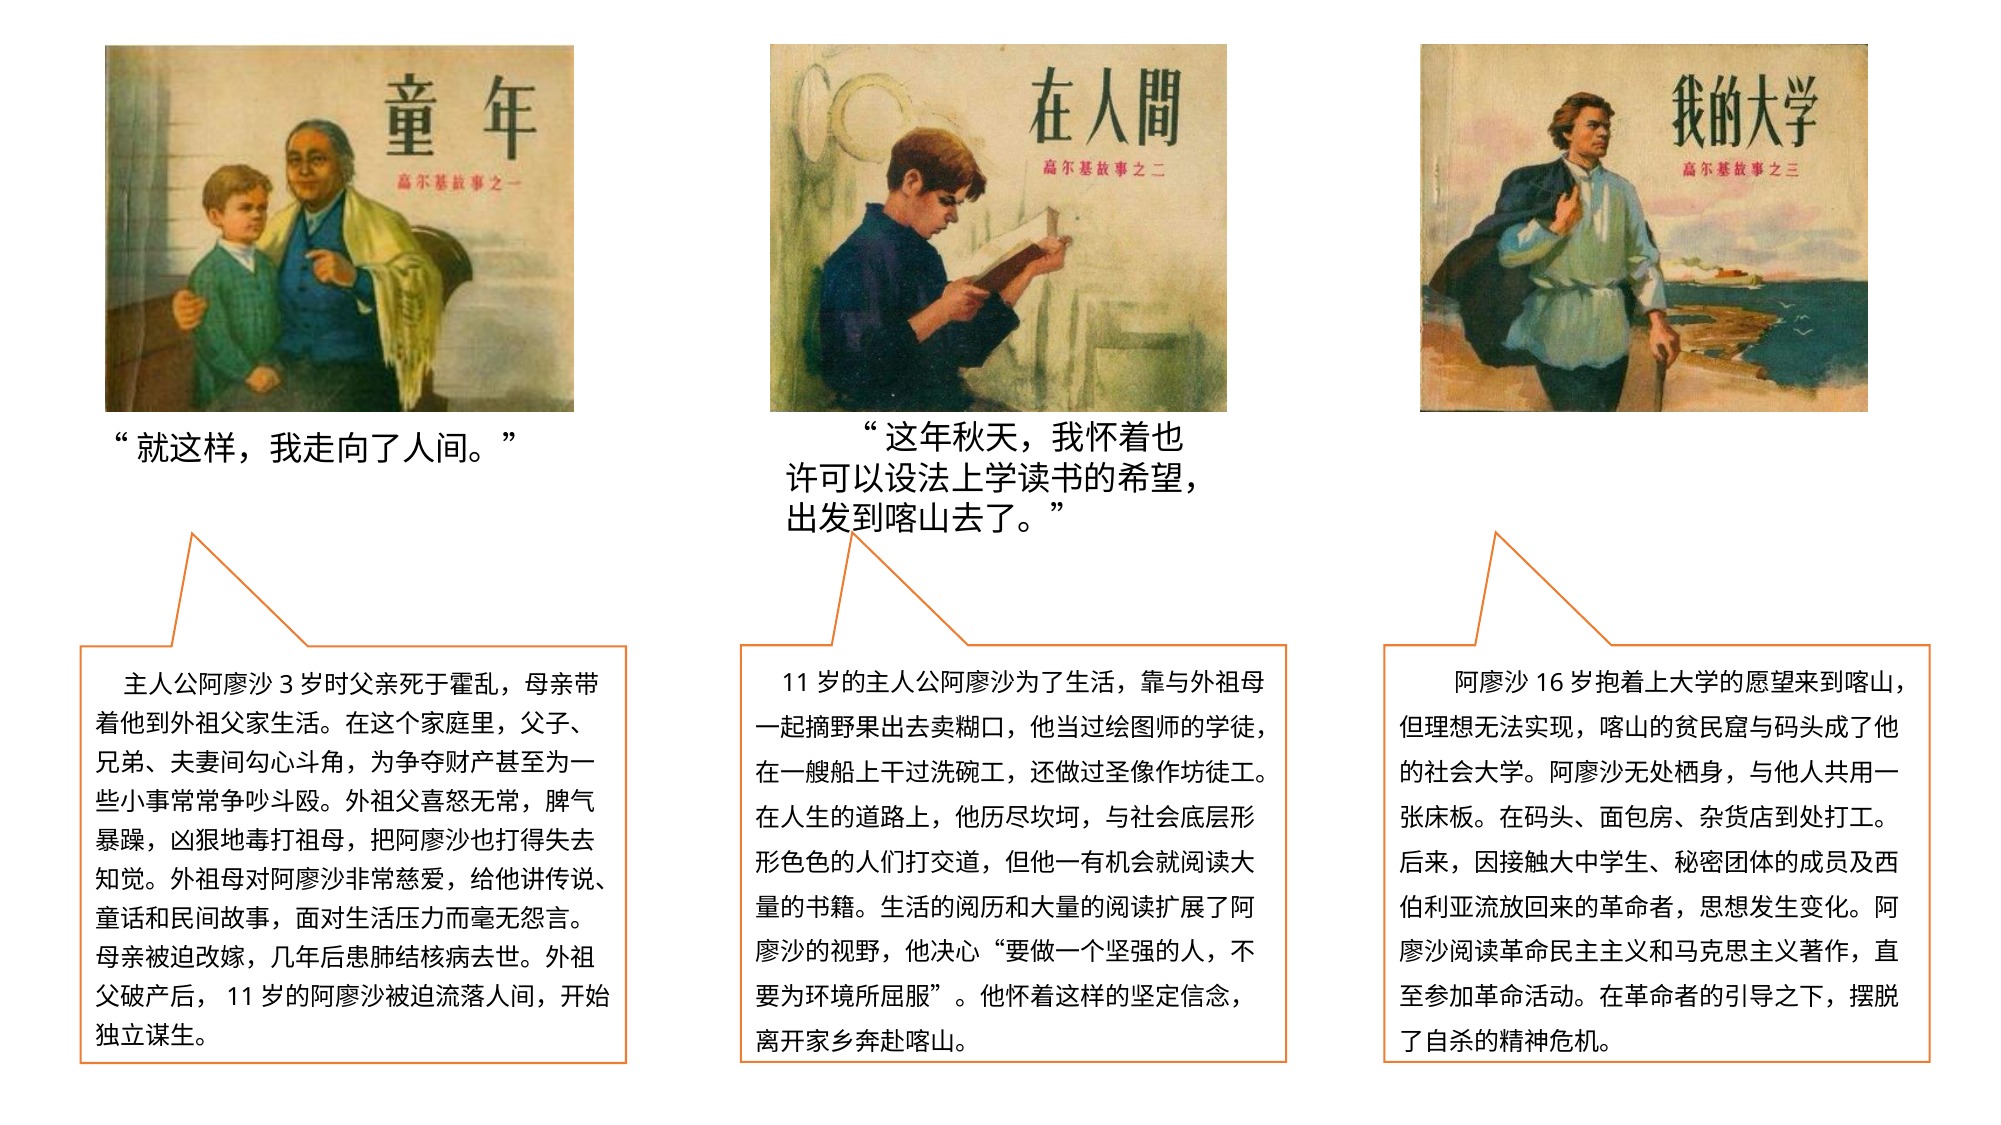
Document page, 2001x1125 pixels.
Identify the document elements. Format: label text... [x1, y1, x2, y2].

text_box “就这样，我走向了人间。” [80, 420, 574, 475]
text_box 阿廖沙16岁抱着上大学的愿望来到喀山，但理想无法实现，喀山的贫民窟与码头成了他的社会大学。阿廖沙无处栖身，与他人共用一张床板。在码头、面包房、杂货店到处打工。后来，因接触大中学生、秘密团体的成员及西伯利亚流放回来的革命者，思想发生变化。阿廖沙阅读革命民主主义和马克思主义著作，直至参加革命活动。在革命者的引导之下，摆脱了自杀的精神危机。 [1383, 530, 1931, 1063]
text_box 主人公阿廖沙3岁时父亲死于霍乱，母亲带着他到外祖父家生活。在这个家庭里，父子、兄弟、夫妻间勾心斗角，为争夺财产甚至为一些小事常常争吵斗殴。外祖父喜怒无常，脾气暴躁，凶狠地毒打祖母，把阿廖沙也打得失去知觉。外祖母对阿廖沙非常慈爱，给他讲传说、童话和民间故事，面对生活压力而毫无怨言。母亲被迫改嫁，几年后患肺结核病去世。外祖父破产后，11岁的阿廖沙被迫流落人间，开始独立谋生。 [79, 531, 628, 1065]
picture [1419, 44, 1868, 412]
picture [105, 44, 574, 412]
text_box “这年秋天，我怀着也许可以设法上学读书的希望，出发到喀山去了。” [770, 412, 1227, 545]
picture [770, 44, 1227, 412]
text_box 11岁的主人公阿廖沙为了生活，靠与外祖母一起摘野果出去卖糊口，他当过绘图师的学徒，在一艘船上干过洗碗工，还做过圣像作坊徒工。在人生的道路上，他历尽坎坷，与社会底层形形色色的人们打交道，但他一有机会就阅读大量的书籍。生活的阅历和大量的阅读扩展了阿廖沙的视野，他决心“要做一个坚强的人，不要为环境所屈服”。他怀着这样的坚定信念，离开家乡奔赴喀山。 [739, 545, 1288, 1063]
